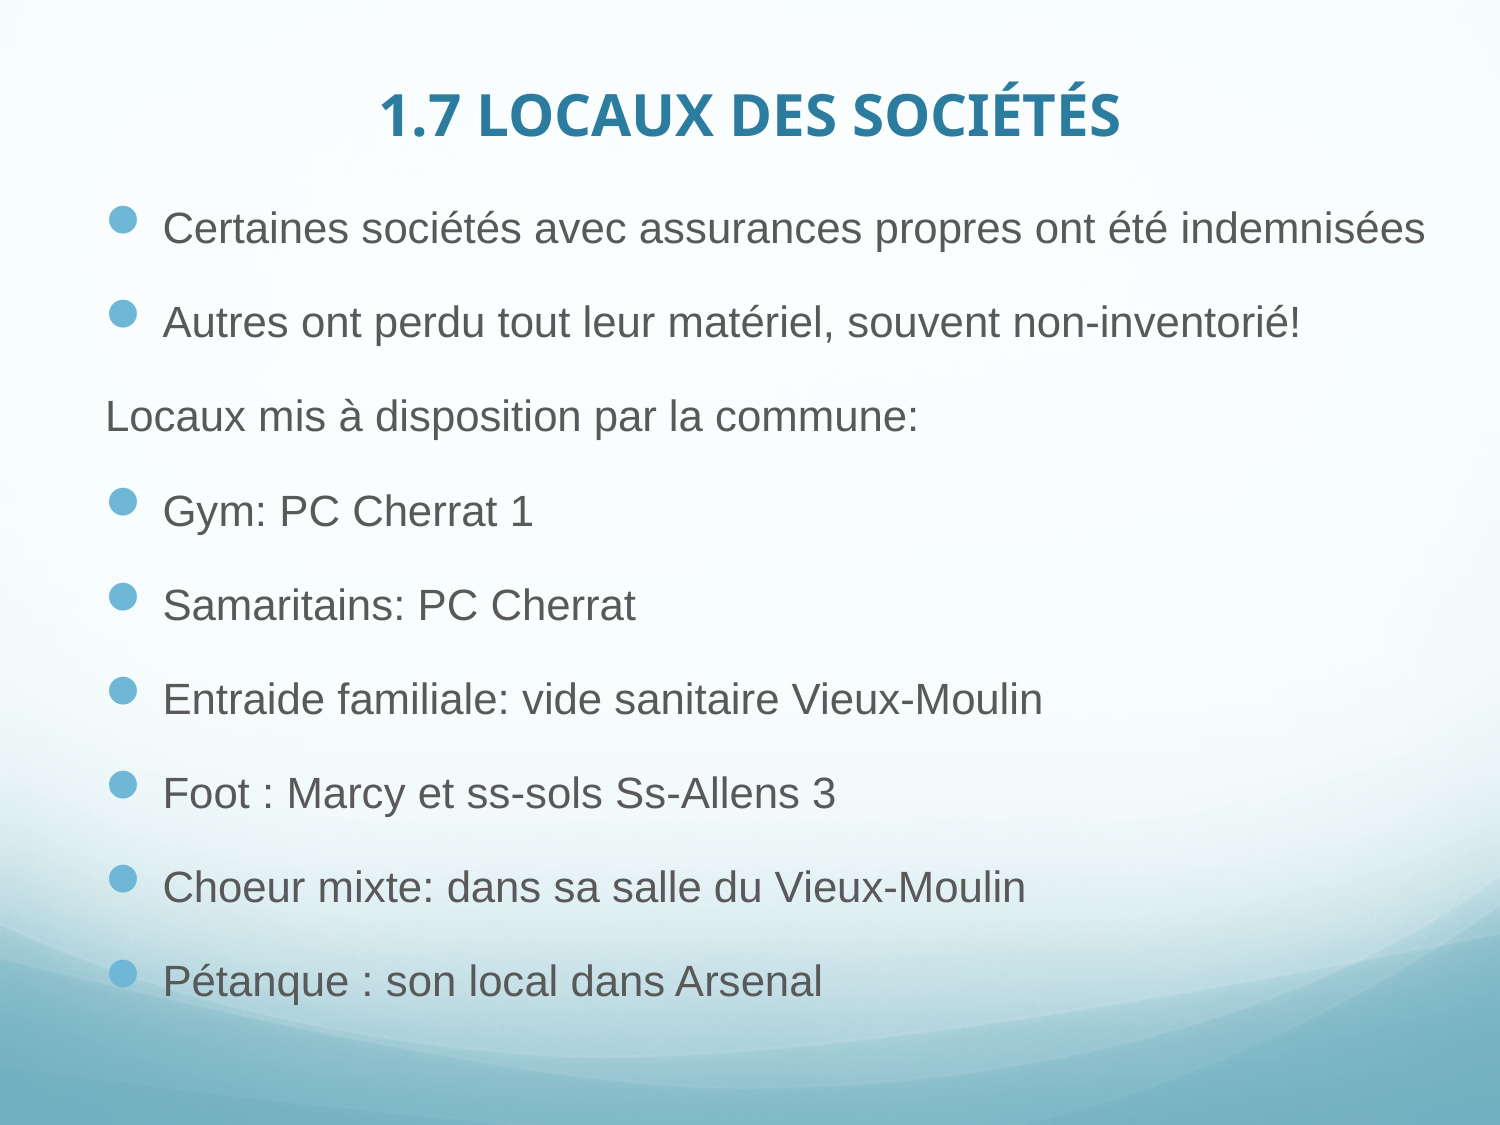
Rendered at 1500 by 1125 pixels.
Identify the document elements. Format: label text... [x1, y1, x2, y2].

title 1.7 Locaux des sociétés [90, 27, 1410, 192]
list Certaines sociétés avec assurances propres ont été indemnisées Autres ont perdu tout leur matériel, souvent non-inventorié! Locaux mis à disposition par la commune: Gym: PC Cherrat 1 Samaritains: PC Cherrat Entraide familiale: vide sanitaire Vieux-Moulin Foot : Marcy et ss-sols Ss-Allens 3 Choeur mixte: dans sa salle du Vieux-Moulin Pétanque : son local dans Arsenal [90, 192, 1448, 1072]
